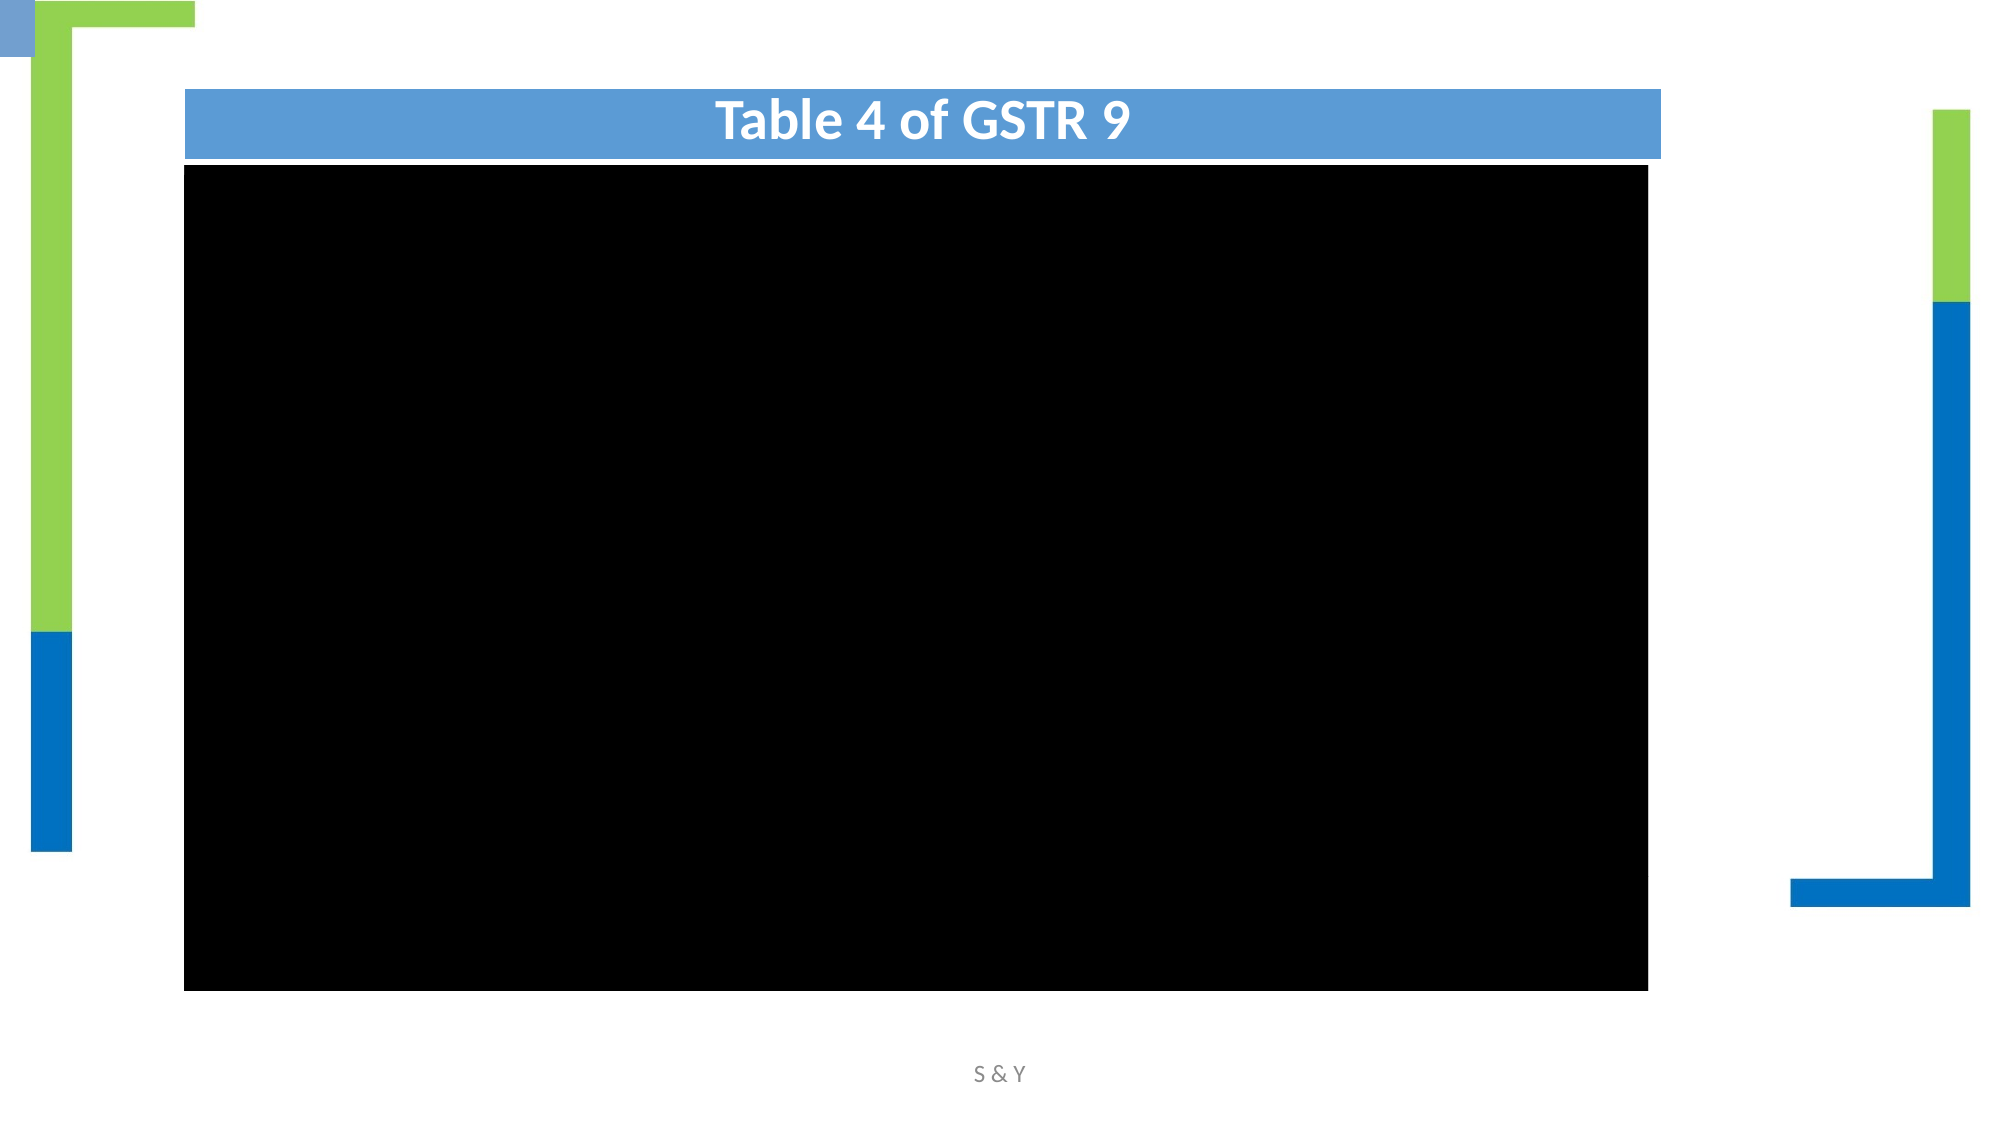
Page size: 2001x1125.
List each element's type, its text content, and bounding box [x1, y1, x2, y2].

picture [0, 0, 2001, 1125]
footer S & Y [662, 1042, 1338, 1103]
table_header Table 4 of GSTR 9 [185, 89, 1661, 159]
